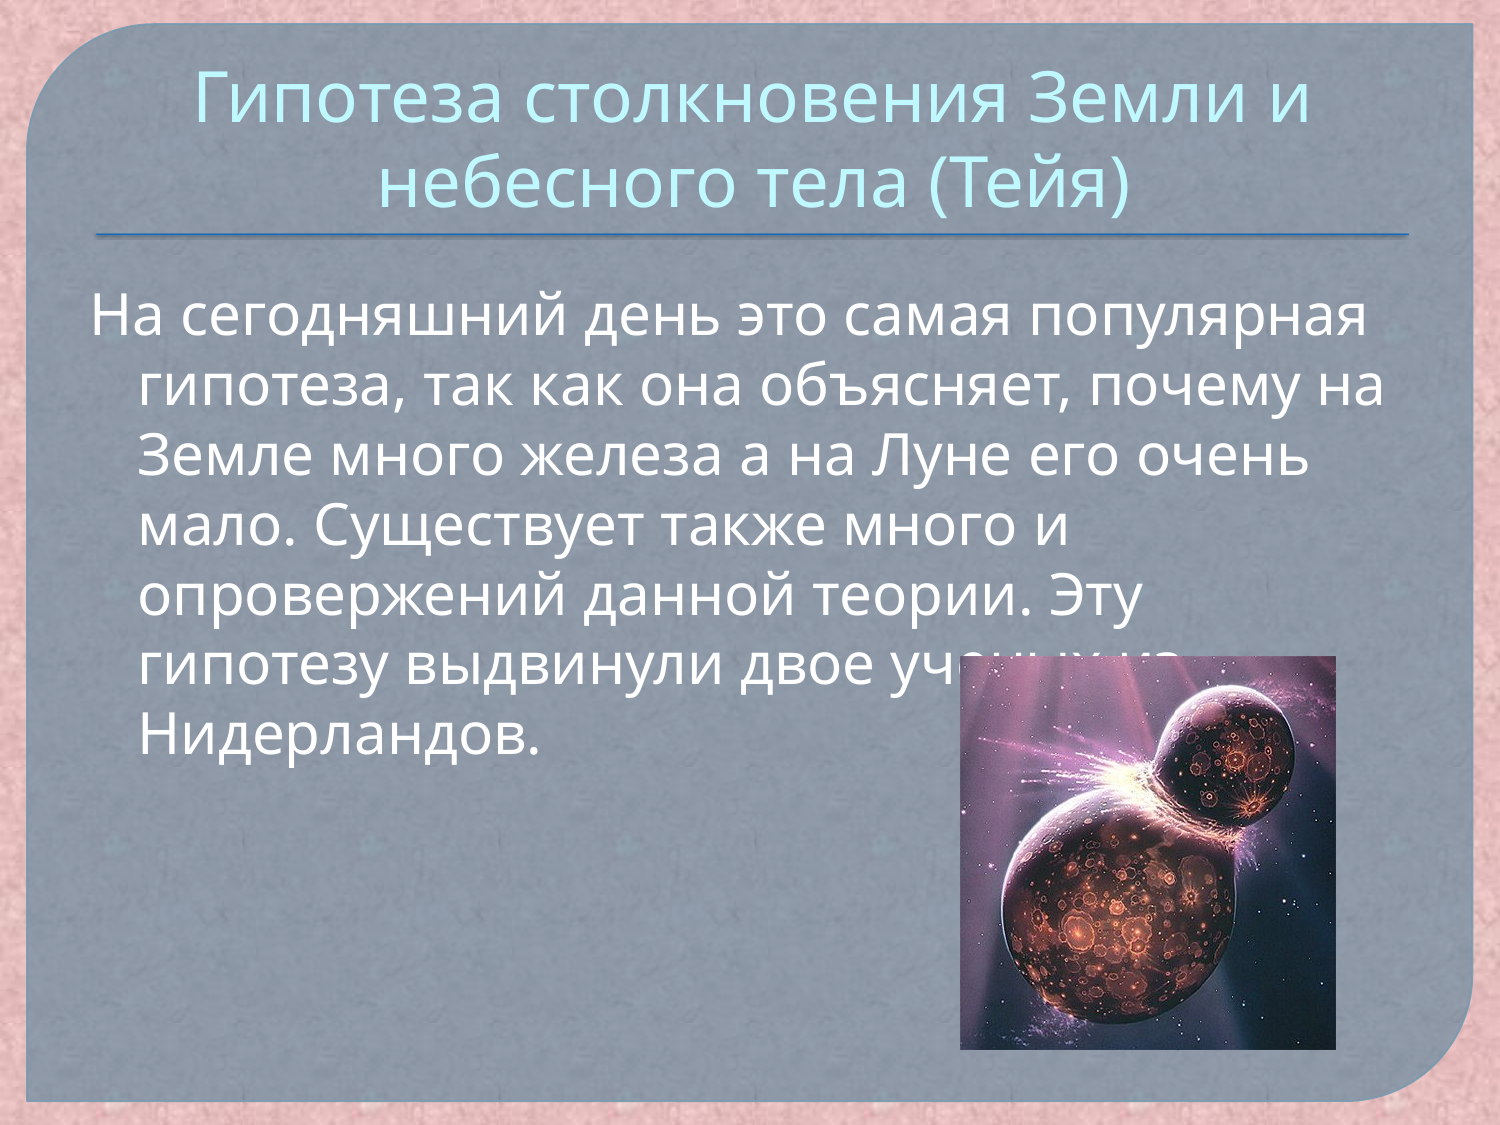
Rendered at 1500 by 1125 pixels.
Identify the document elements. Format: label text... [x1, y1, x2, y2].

title Гипотеза столкновения Земли и небесного тела (Тейя) [75, 41, 1425, 230]
picture [0, 0, 1500, 1125]
list На сегодняшний день это самая популярная гипотеза, так как она объясняет, почему на Земле много железа а на Луне его очень мало. Существует также много и опровержений данной теории. Эту гипотезу выдвинули двое ученых из Нидерландов. [75, 270, 1425, 1013]
